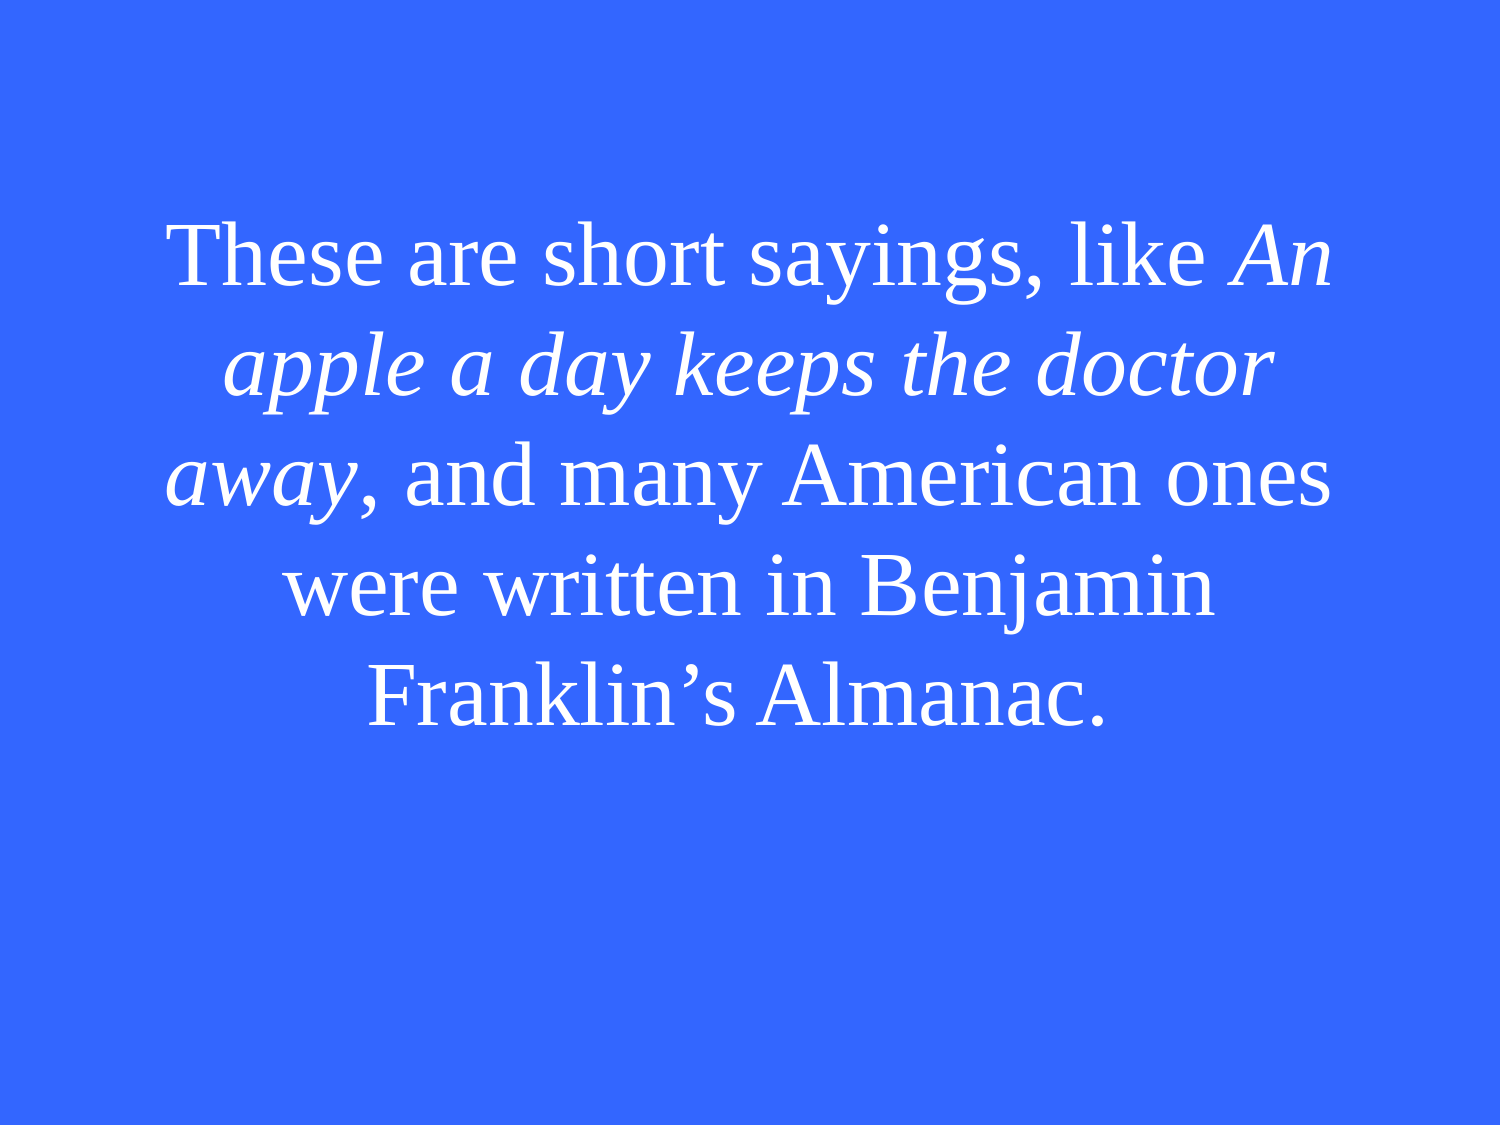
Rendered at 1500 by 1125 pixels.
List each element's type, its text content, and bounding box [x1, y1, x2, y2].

title These are short sayings, like An apple a day keeps the doctor away, and many American ones were written in Benjamin Franklin’s Almanac. [112, 374, 1388, 563]
